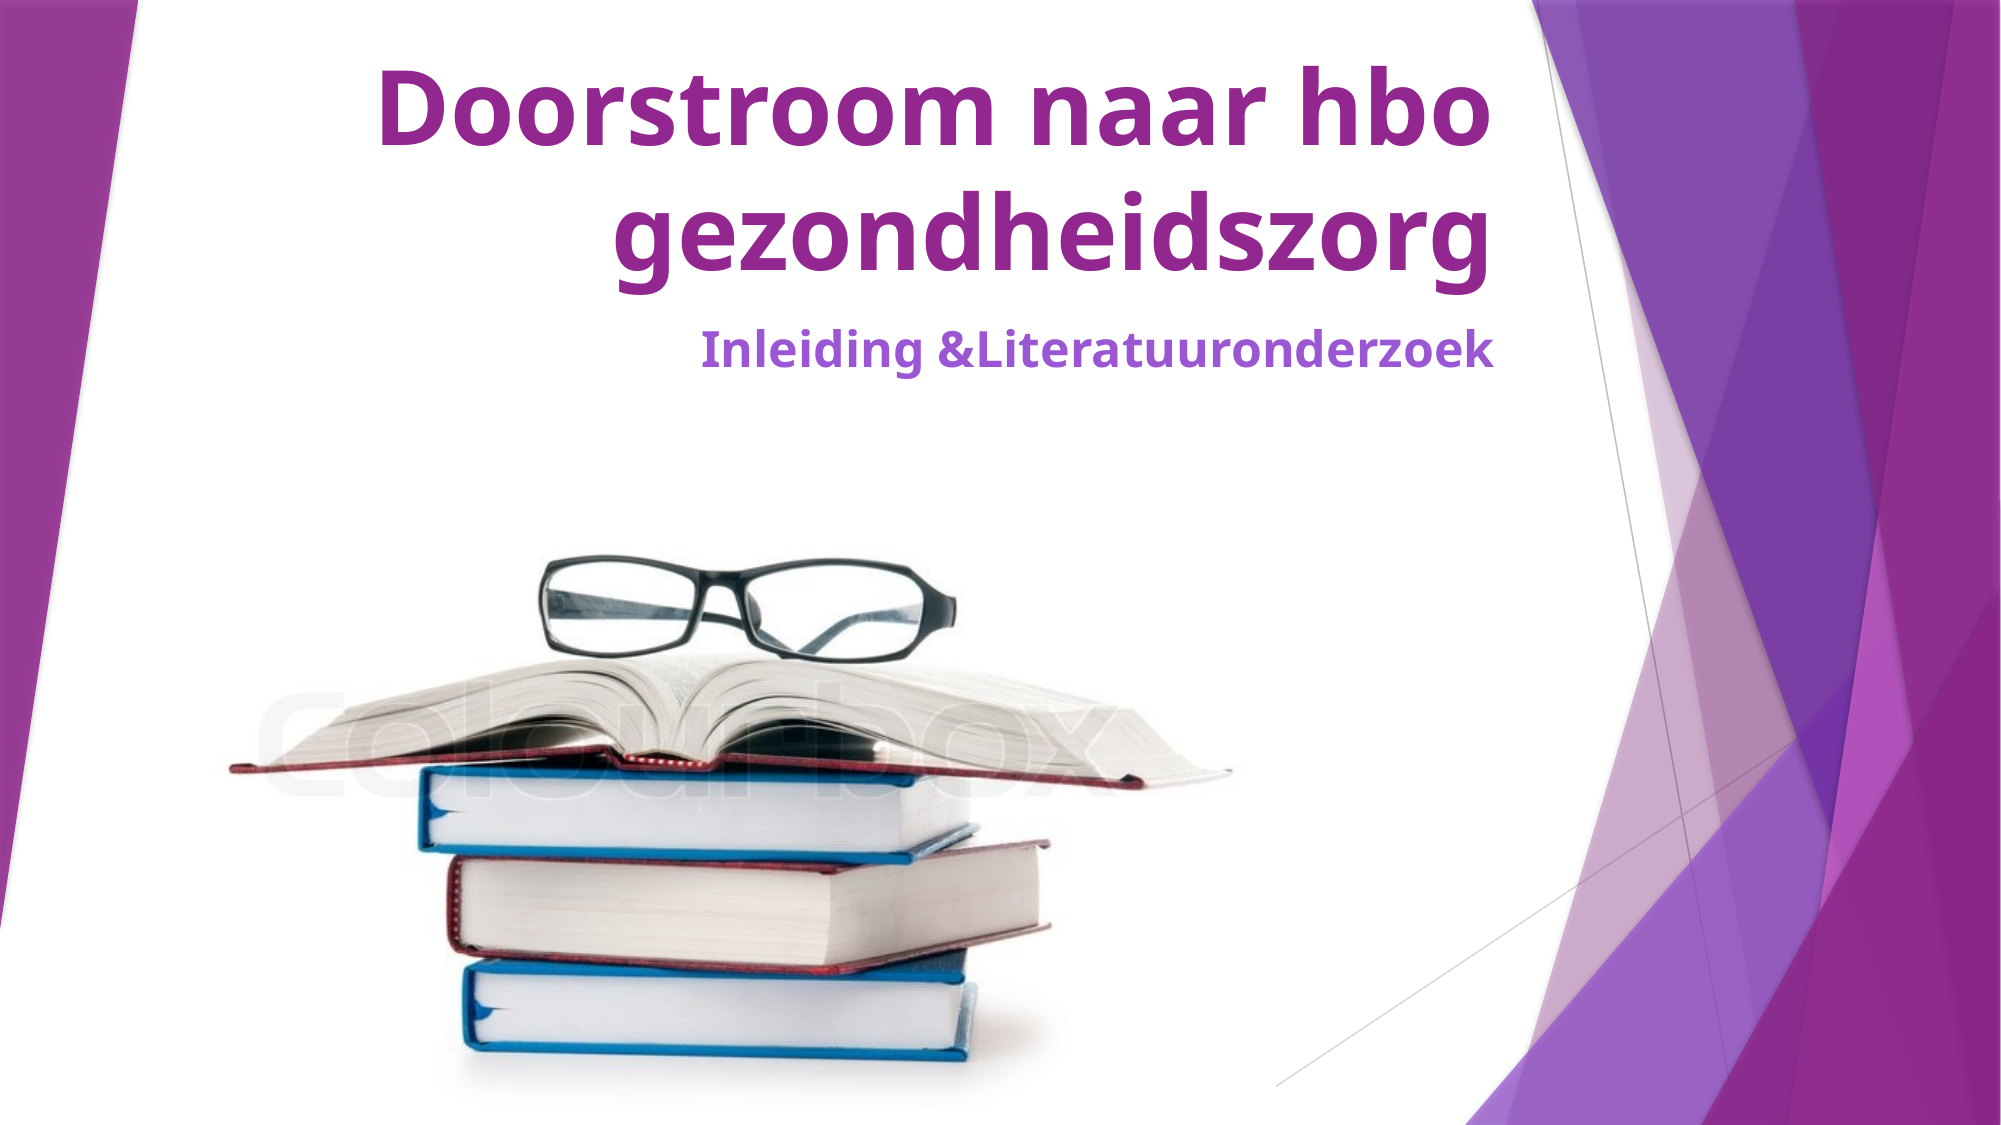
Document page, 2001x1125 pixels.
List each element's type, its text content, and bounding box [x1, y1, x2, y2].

picture [123, 360, 1276, 1125]
text_box Doorstroom naar hbo gezondheidszorg [235, 28, 1510, 299]
subtitle Inleiding &Literatuuronderzoek [235, 310, 1510, 491]
